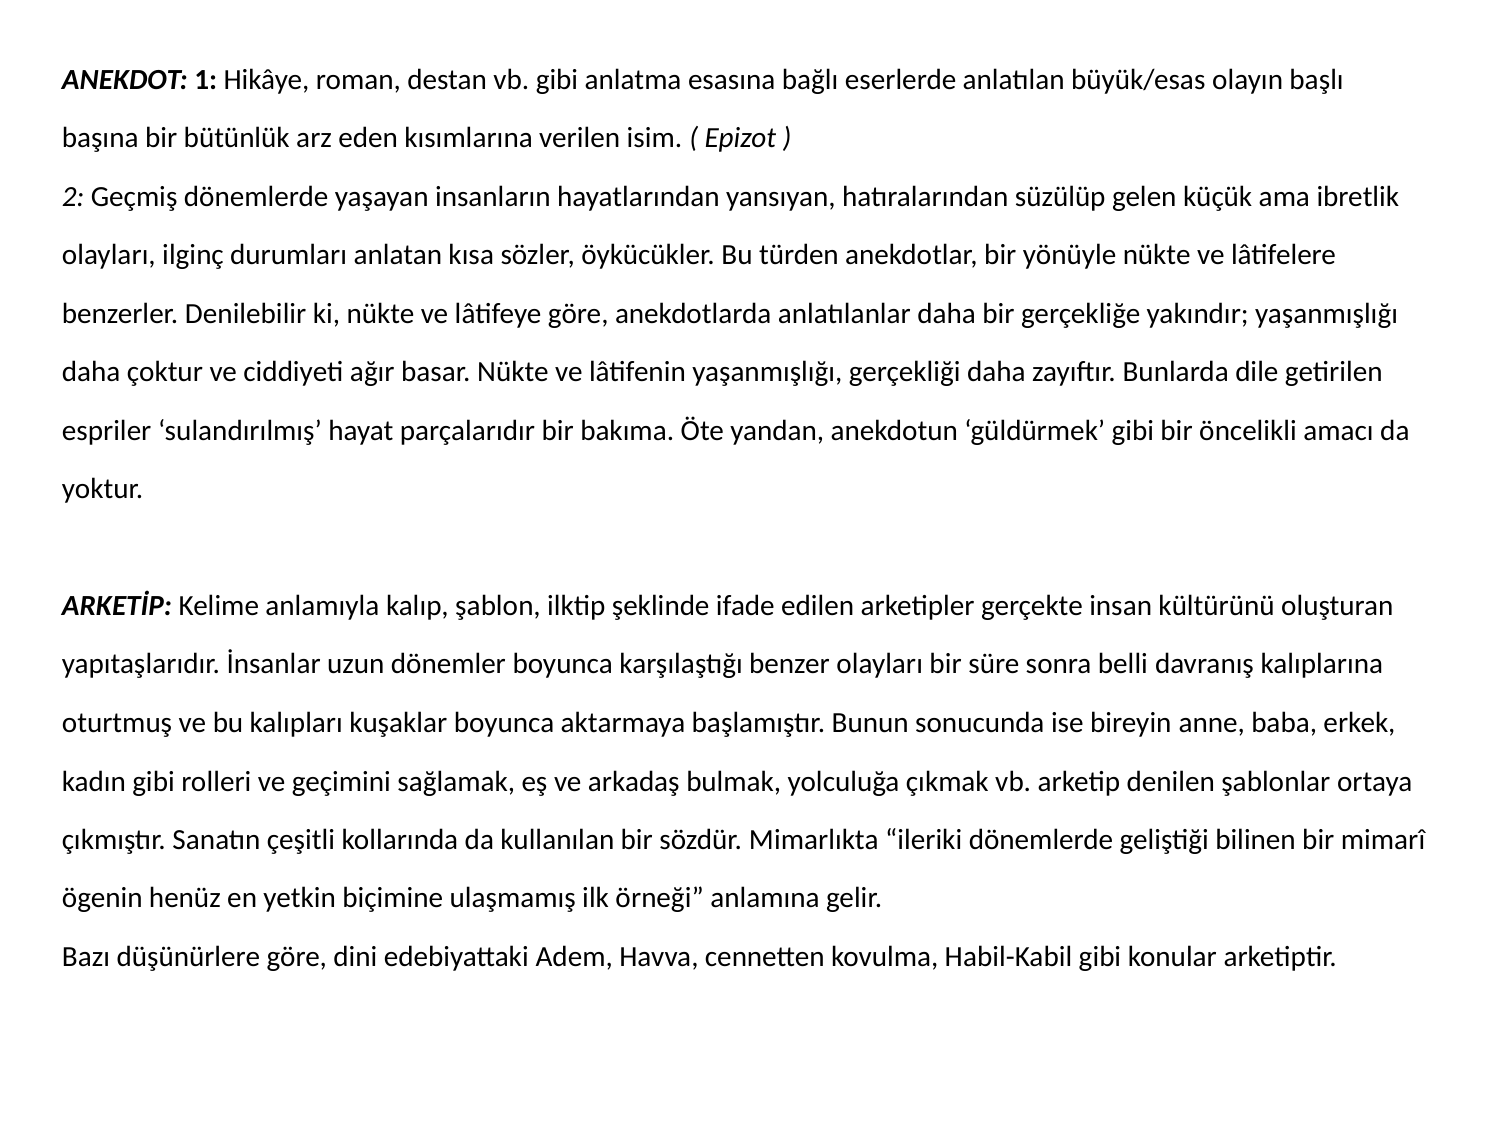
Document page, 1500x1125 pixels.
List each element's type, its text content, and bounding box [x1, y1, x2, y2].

list ANEKDOT: 1: Hikâye, roman, destan vb. gibi anlatma esasına bağlı eserlerde anlatılan büyük/esas olayın başlı başına bir bütünlük arz eden kısımlarına verilen isim. ( Epizot ) 2: Geçmiş dönemlerde yaşayan insanların hayatlarından yansıyan, hatıralarından süzülüp gelen küçük ama ibretlik olayları, ilginç durumları anlatan kısa sözler, öykücükler. Bu türden anekdotlar, bir yönüyle nükte ve lâtifelere benzerler. Denilebilir ki, nükte ve lâtifeye göre, anekdotlarda anlatılanlar daha bir gerçekliğe yakındır; yaşanmışlığı daha çoktur ve ciddiyeti ağır basar. Nükte ve lâtifenin yaşanmışlığı, gerçekliği daha zayıftır. Bunlarda dile getirilen espriler ‘sulandırılmış’ hayat parçalarıdır bir bakıma. Öte yandan, anekdotun ‘güldürmek’ gibi bir öncelikli amacı da yoktur. ARKETİP: Kelime anlamıyla kalıp, şablon, ilktip şeklinde ifade edilen arketipler gerçekte insan kültürünü oluşturan yapıtaşlarıdır. İnsanlar uzun dönemler boyunca karşılaştığı benzer olayları bir süre sonra belli davranış kalıplarına oturtmuş ve bu kalıpları kuşaklar boyunca aktarmaya başlamıştır. Bunun sonucunda ise bireyin anne, baba, erkek, kadın gibi rolleri ve geçimini sağlamak, eş ve arkadaş bulmak, yolculuğa çıkmak vb. arketip denilen şablonlar ortaya çıkmıştır. Sanatın çeşitli kollarında da kullanılan bir sözdür. Mimarlıkta “ileriki dönemlerde geliştiği bilinen bir mimarî ögenin henüz en yetkin biçimine ulaşmamış ilk örneği” anlamına gelir. Bazı düşünürlere göre, dini edebiyattaki Adem, Havva, cennetten kovulma, Habil-Kabil gibi konular arketiptir. [46, 35, 1477, 1005]
